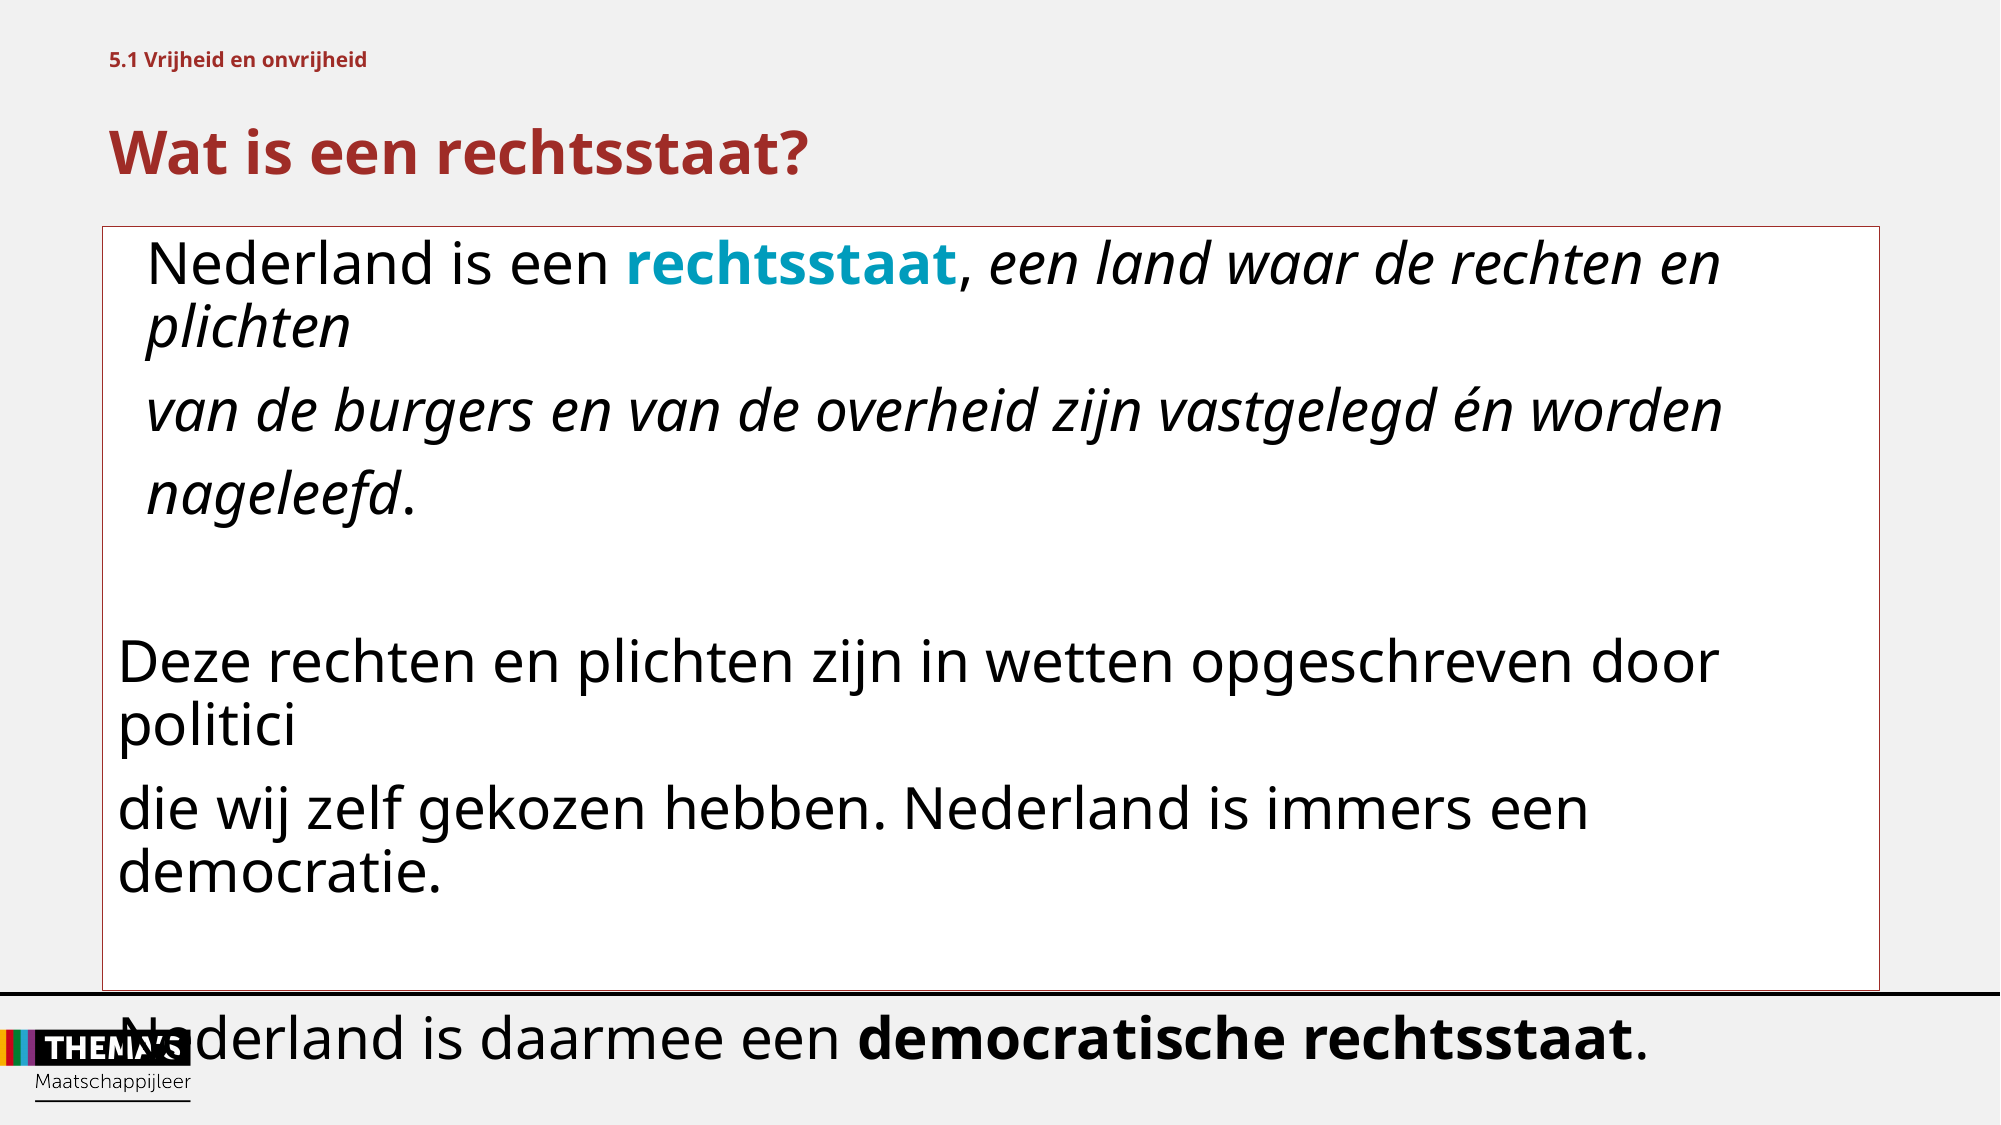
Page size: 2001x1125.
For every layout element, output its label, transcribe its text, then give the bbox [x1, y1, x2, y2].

picture [0, 993, 203, 1125]
list Nederland is een rechtsstaat, een land waar de rechten en plichten van de burgers en van de overheid zijn vastgelegd én worden nageleefd. Deze rechten en plichten zijn in wetten opgeschreven door politici die wij zelf gekozen hebben. Nederland is immers een democratie. Nederland is daarmee een democratische rechtsstaat. [102, 226, 1880, 991]
list 5.1 Vrijheid en onvrijheid [94, 33, 941, 88]
list Wat is een rechtsstaat? [94, 114, 1879, 205]
